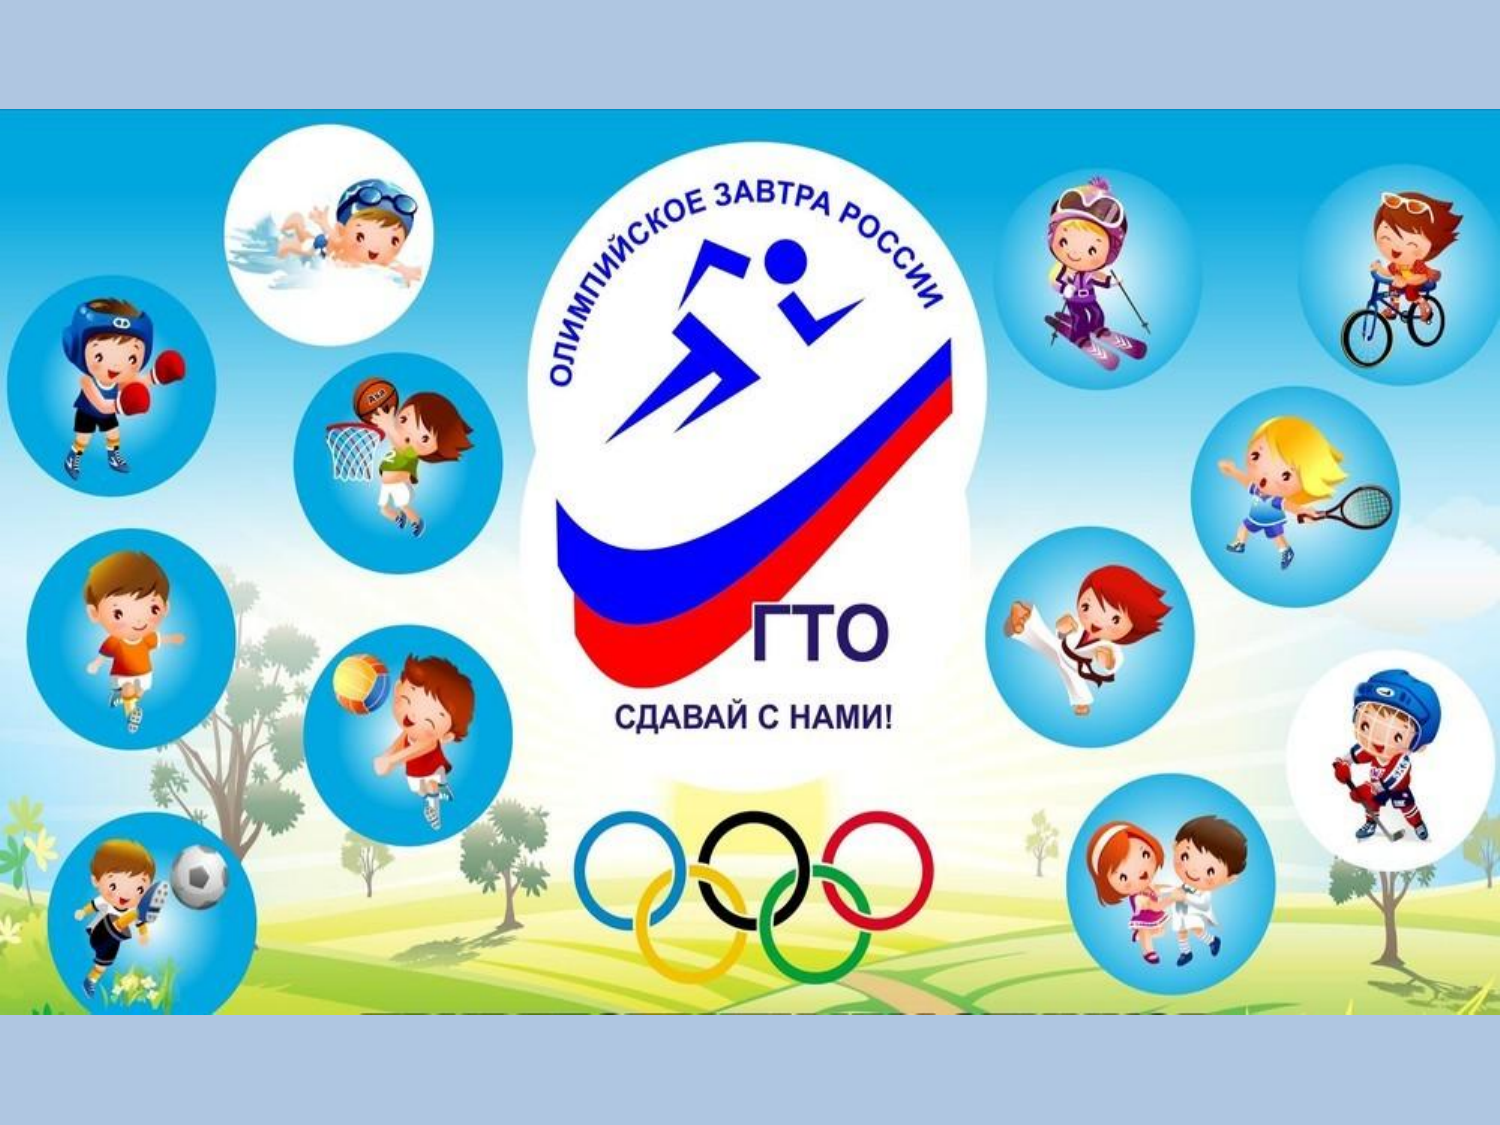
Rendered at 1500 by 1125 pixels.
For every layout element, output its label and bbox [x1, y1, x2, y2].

picture [0, 122, 1500, 1016]
picture [73, 834, 231, 1016]
